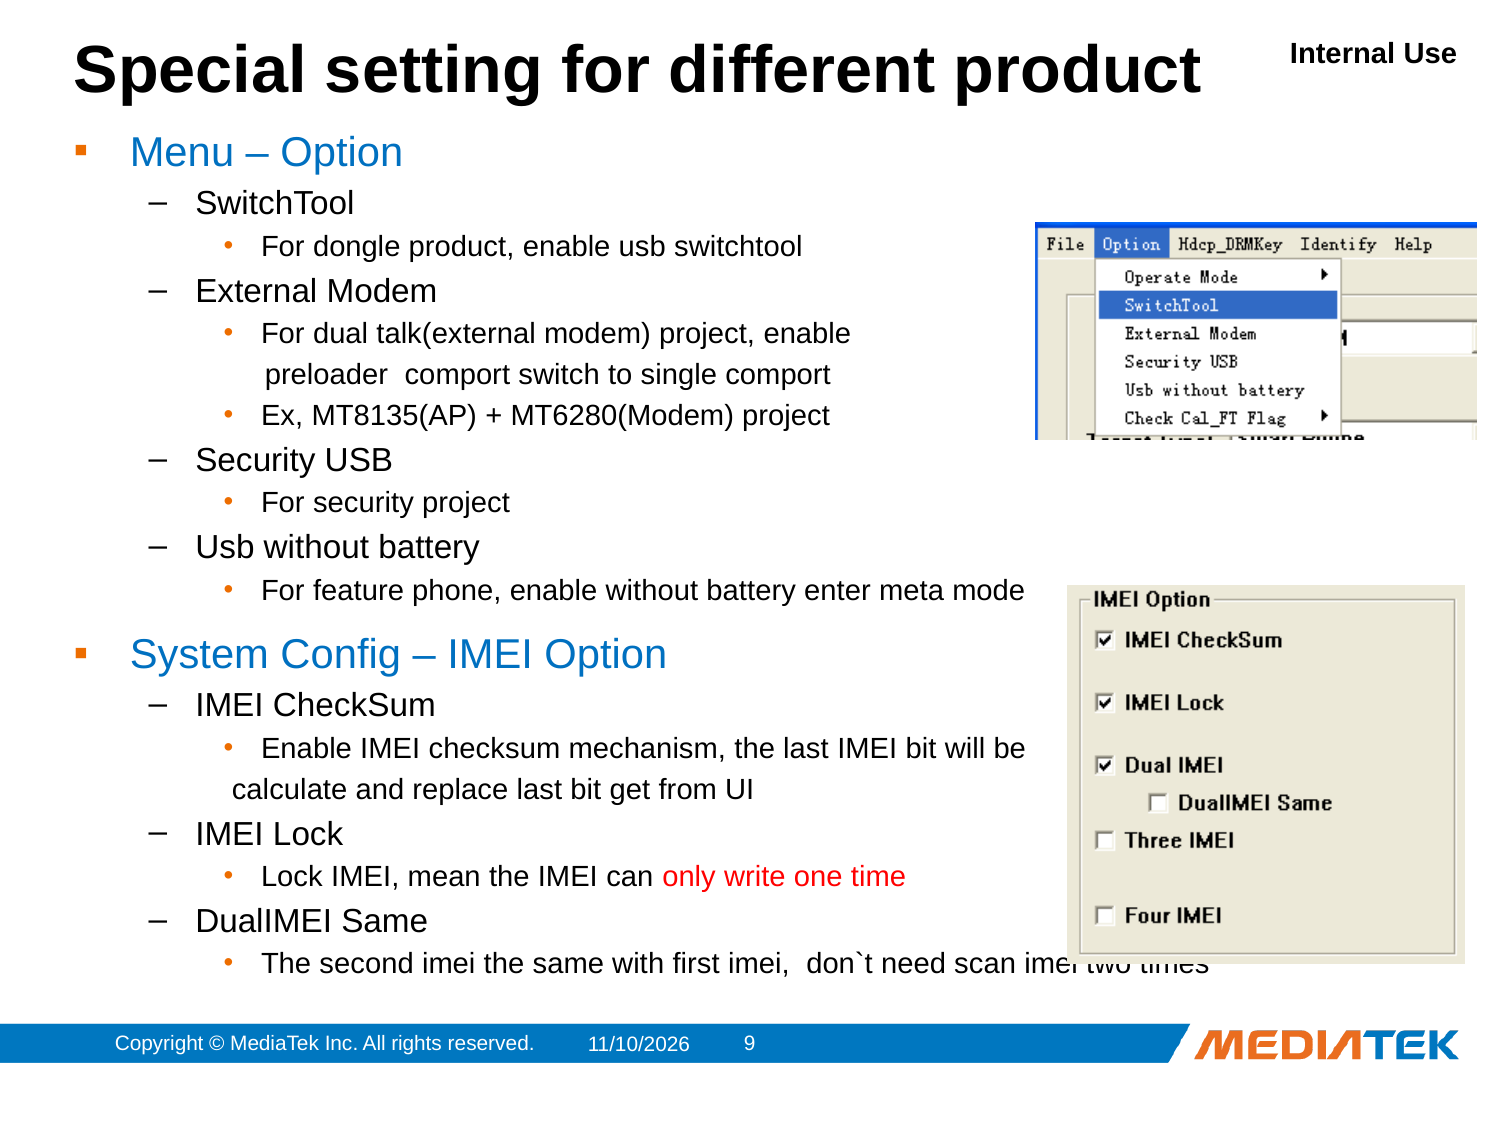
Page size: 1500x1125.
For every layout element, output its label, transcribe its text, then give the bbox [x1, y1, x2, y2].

slide_number 8 [711, 1022, 789, 1090]
picture [1035, 222, 1477, 440]
footer Copyright © MediaTek Inc. All rights reserved. [99, 1022, 573, 1090]
picture [0, 1023, 99, 1063]
picture [789, 1044, 1459, 1063]
picture [1067, 585, 1465, 965]
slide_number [573, 1022, 711, 1090]
title Special setting for different product [58, 11, 1381, 116]
list Menu – Option SwitchTool For dongle product, enable usb switchtool External Modem For dual talk(external modem) project, enable preloader comport switch to single comport Ex, MT8135(AP) + MT6280(Modem) project Security USB For security project Usb without battery For feature phone, enable without battery enter meta mode System Config – IMEI Option IMEI CheckSum Enable IMEI checksum mechanism, the last IMEI bit will be calculate and replace last bit get from UI IMEI Lock Lock IMEI, mean the IMEI can only write one time DualIMEI Same The second imei the same with first imei, don`t need scan imei two times [58, 116, 1466, 1044]
